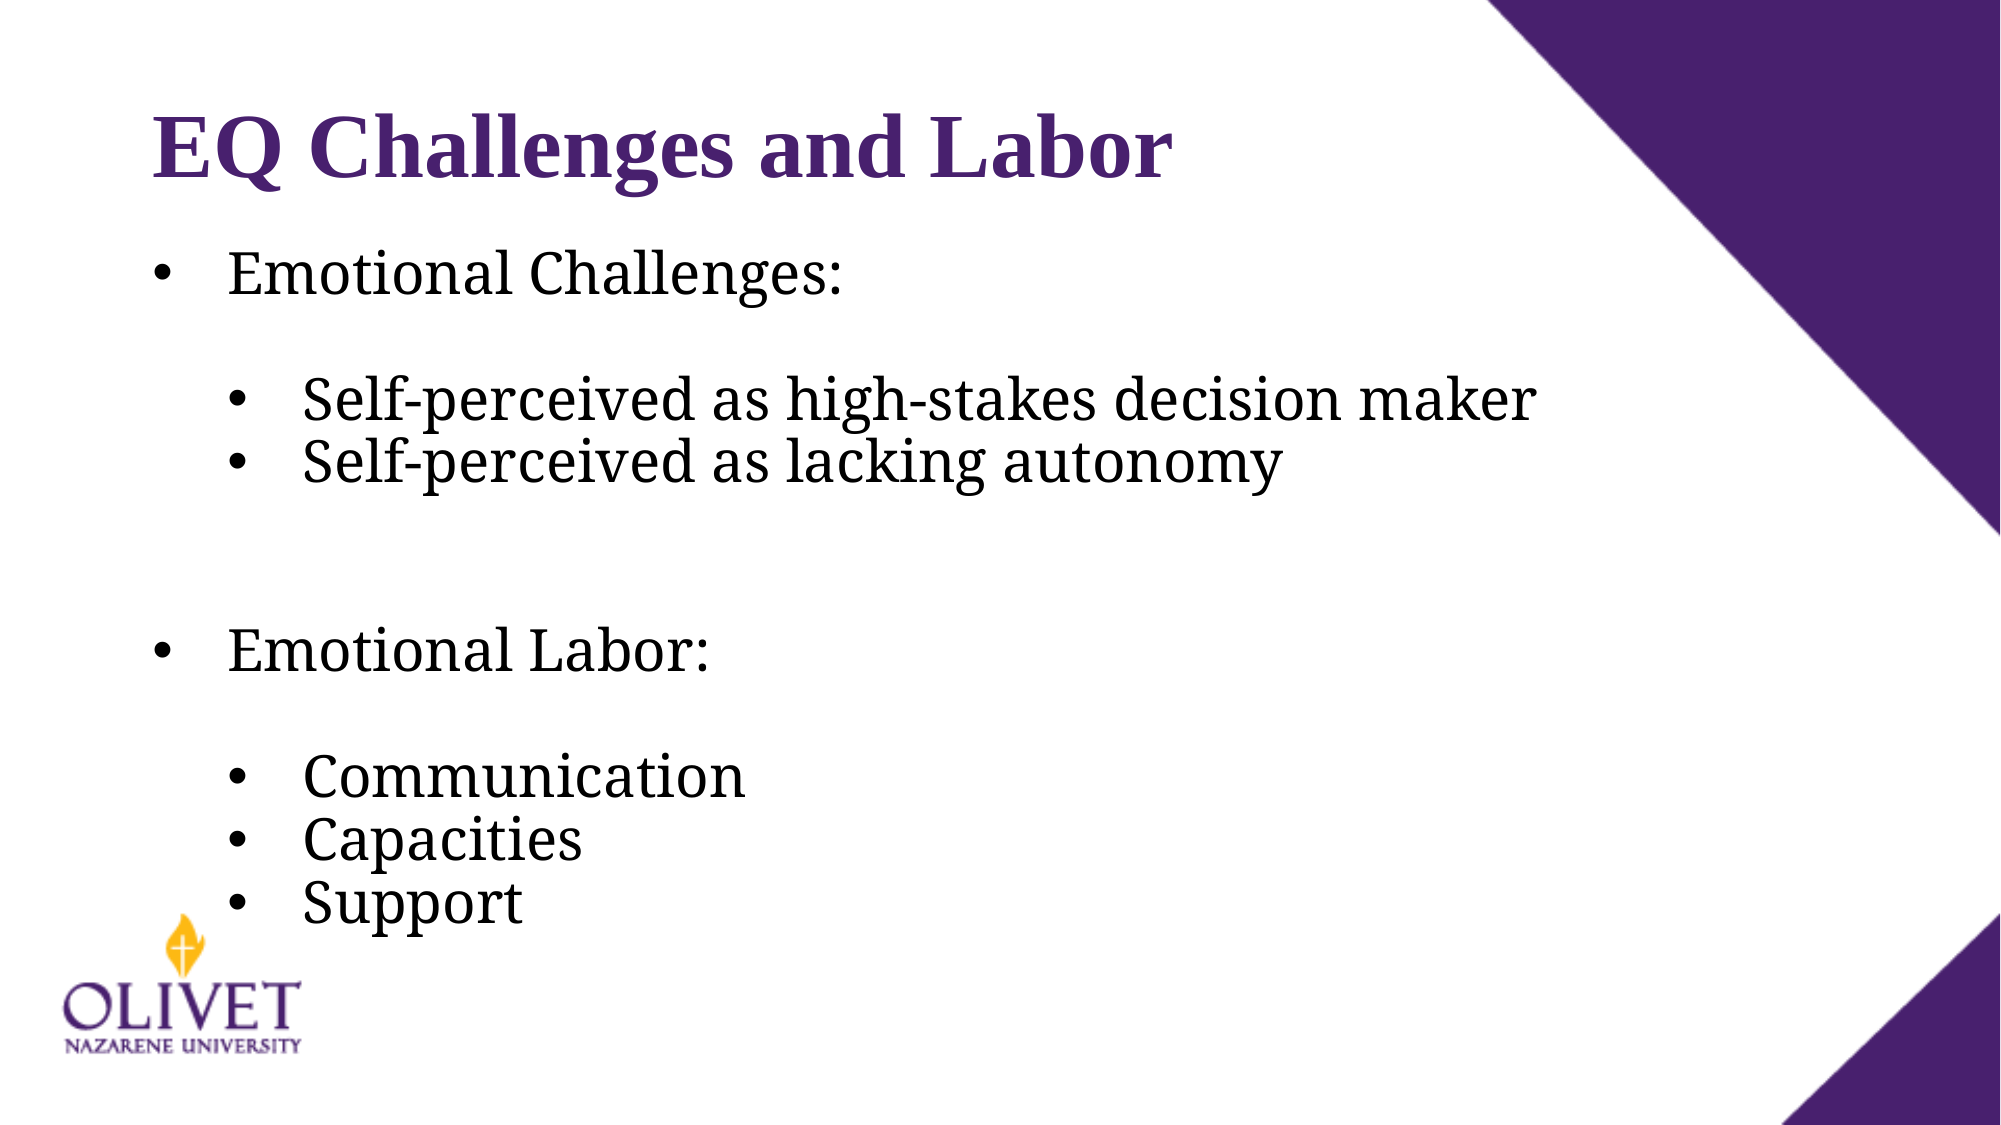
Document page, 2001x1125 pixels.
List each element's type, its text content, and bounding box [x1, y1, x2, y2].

list Emotional Challenges: Self-perceived as high-stakes decision maker Self-perceived as lacking autonomy Emotional Labor: Communication Capacities Support [137, 236, 1772, 922]
title EQ Challenges and Labor [137, 59, 1542, 237]
picture [0, 0, 2001, 1125]
